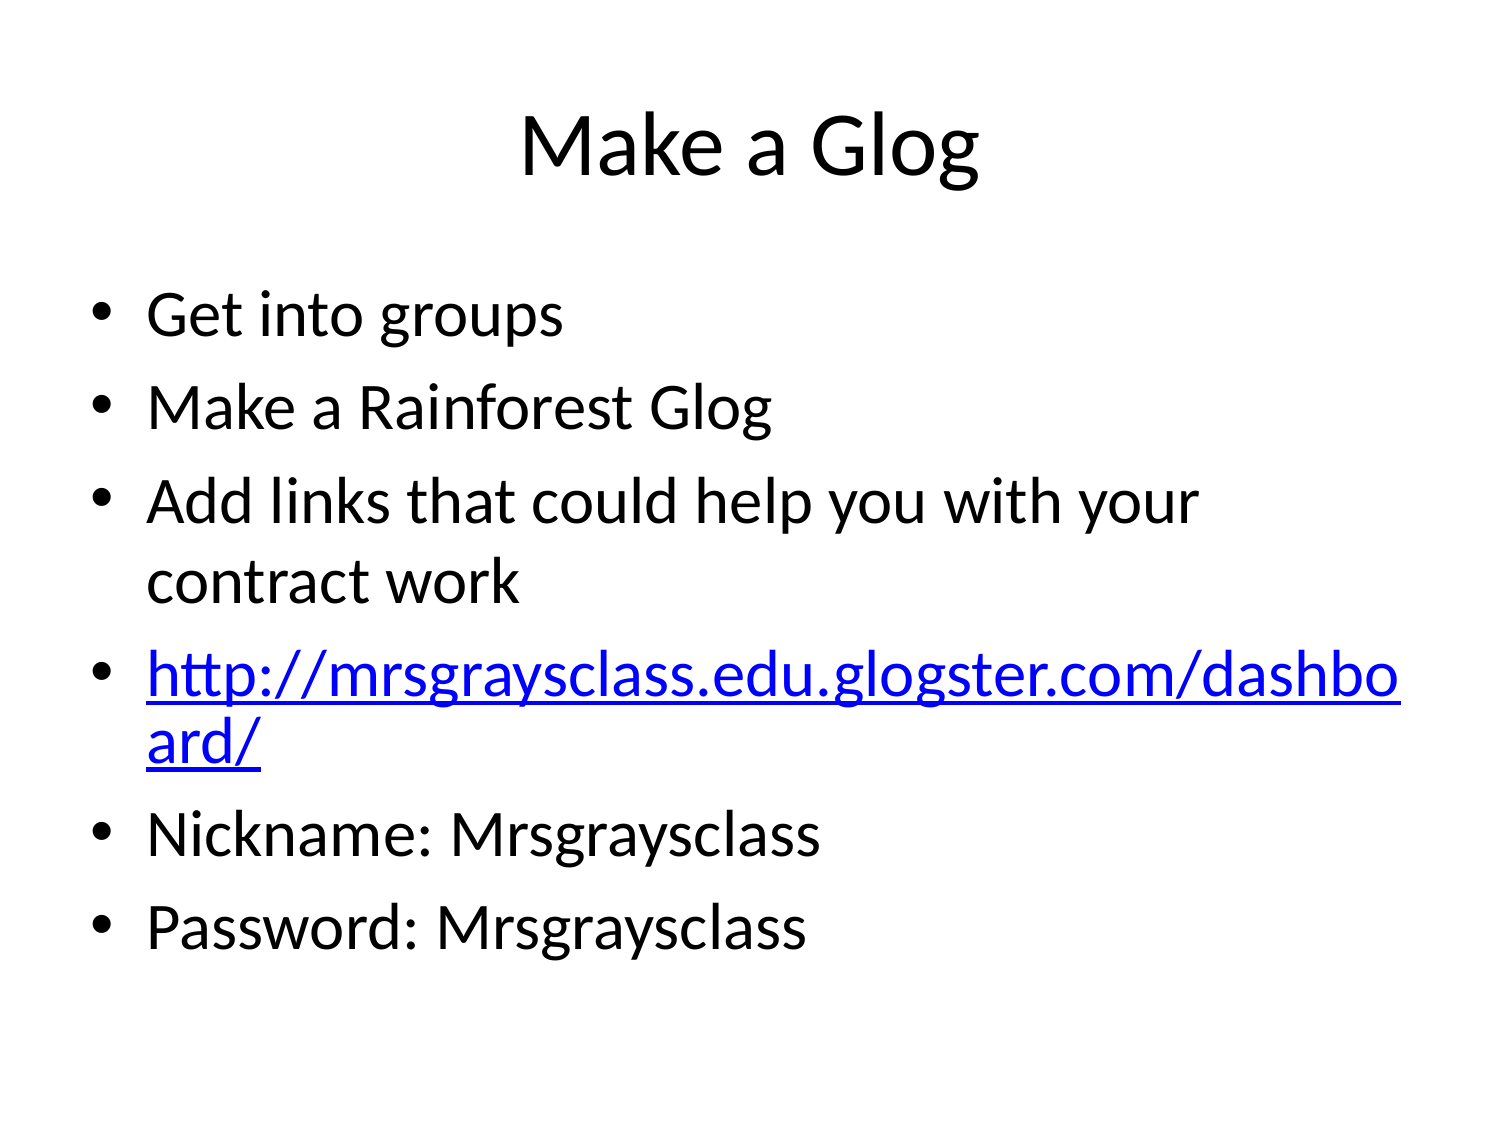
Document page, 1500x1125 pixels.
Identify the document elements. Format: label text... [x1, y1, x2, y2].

list Get into groups Make a Rainforest Glog Add links that could help you with your contract work http://mrsgraysclass.edu.glogster.com/dashboard/ Nickname: Mrsgraysclass Password: Mrsgraysclass [75, 262, 1425, 1005]
title Make a Glog [75, 45, 1425, 233]
